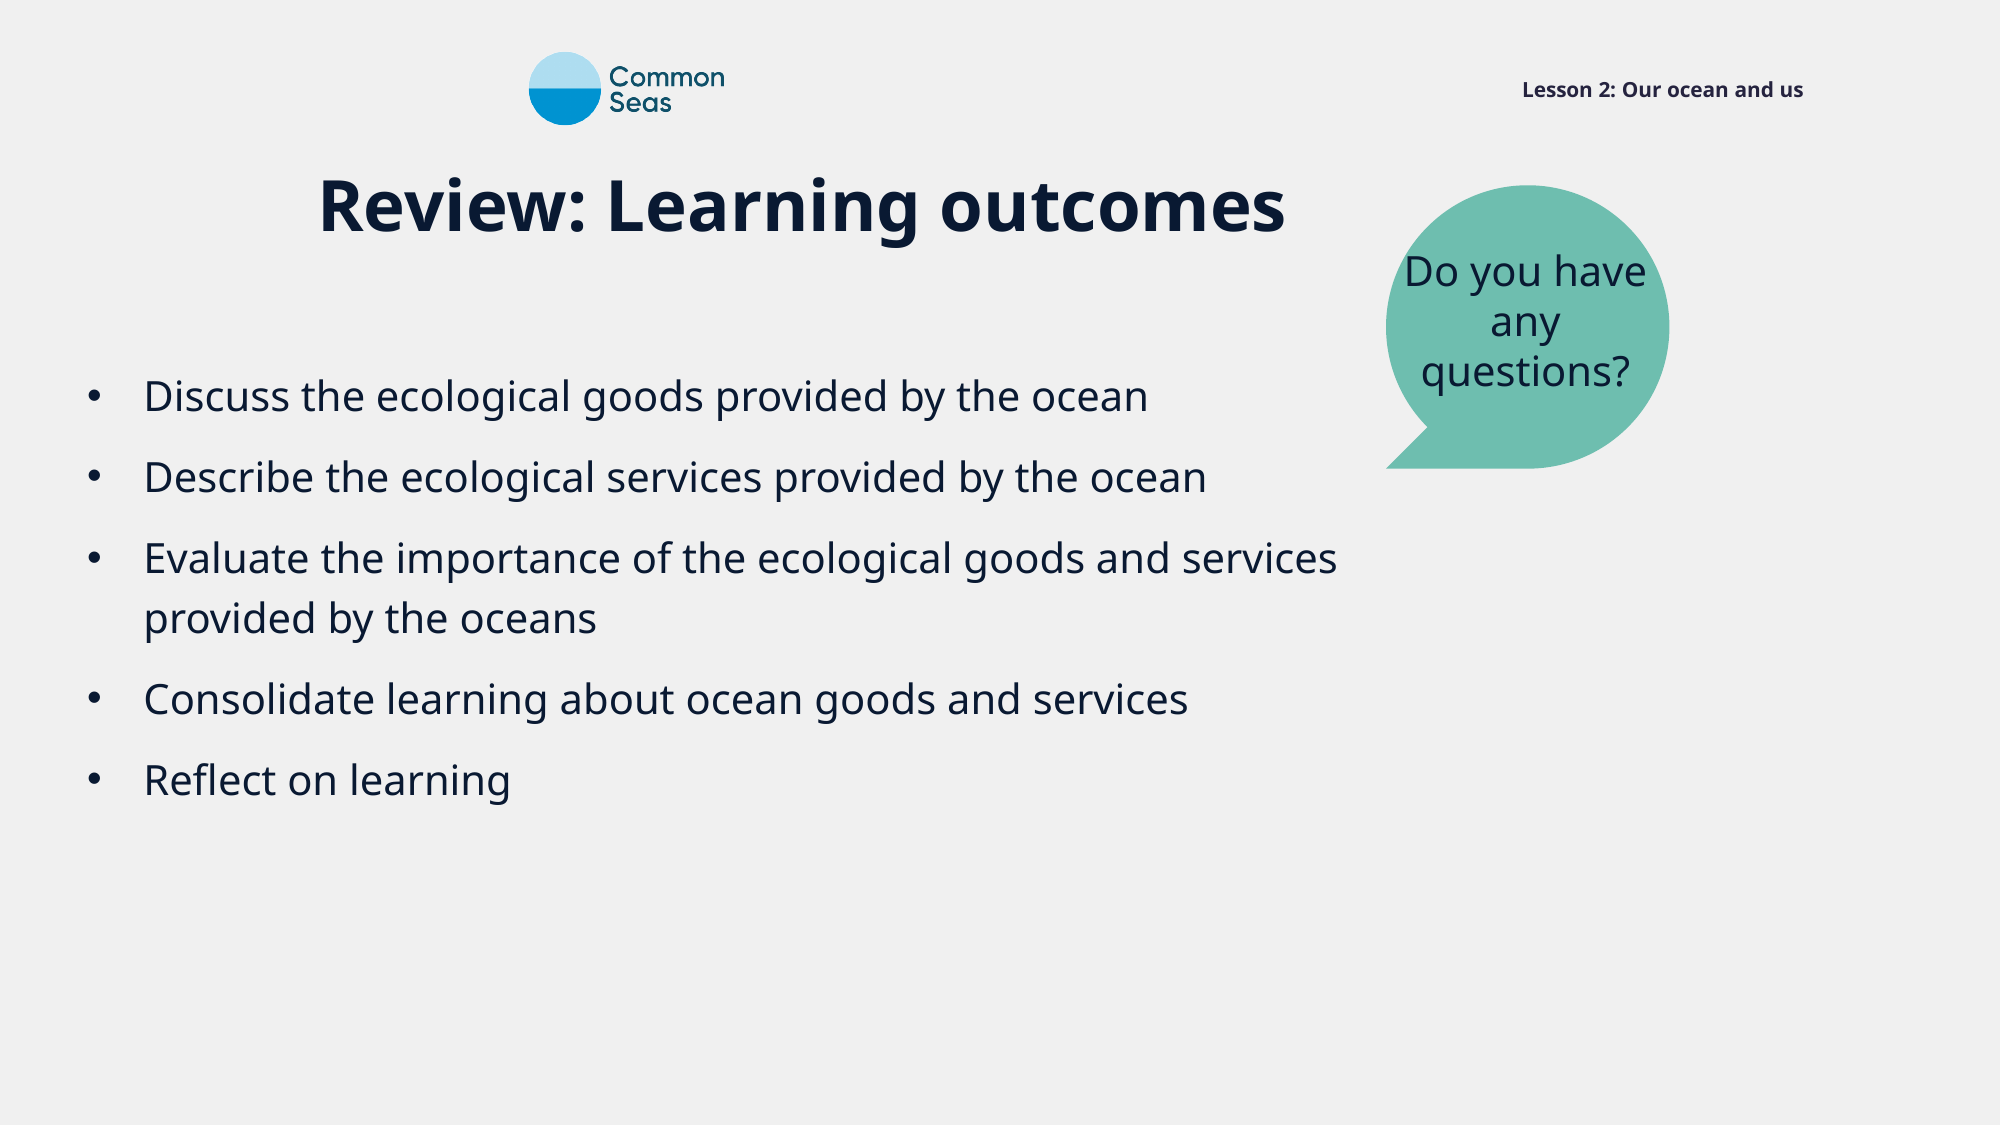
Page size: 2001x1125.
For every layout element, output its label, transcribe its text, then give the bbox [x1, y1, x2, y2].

list Discuss the ecological goods provided by the ocean Describe the ecological services provided by the ocean Evaluate the importance of the ecological goods and services provided by the oceans Consolidate learning about ocean goods and services Reflect on learning [78, 352, 1442, 728]
picture [522, 49, 732, 128]
text_box Do you have any questions? [1383, 236, 1668, 402]
list Review: Learning outcomes [309, 162, 1317, 345]
text_box [1419, 185, 1637, 236]
title Lesson 2: Our ocean and us [999, 67, 1812, 114]
text_box [1386, 402, 1648, 469]
